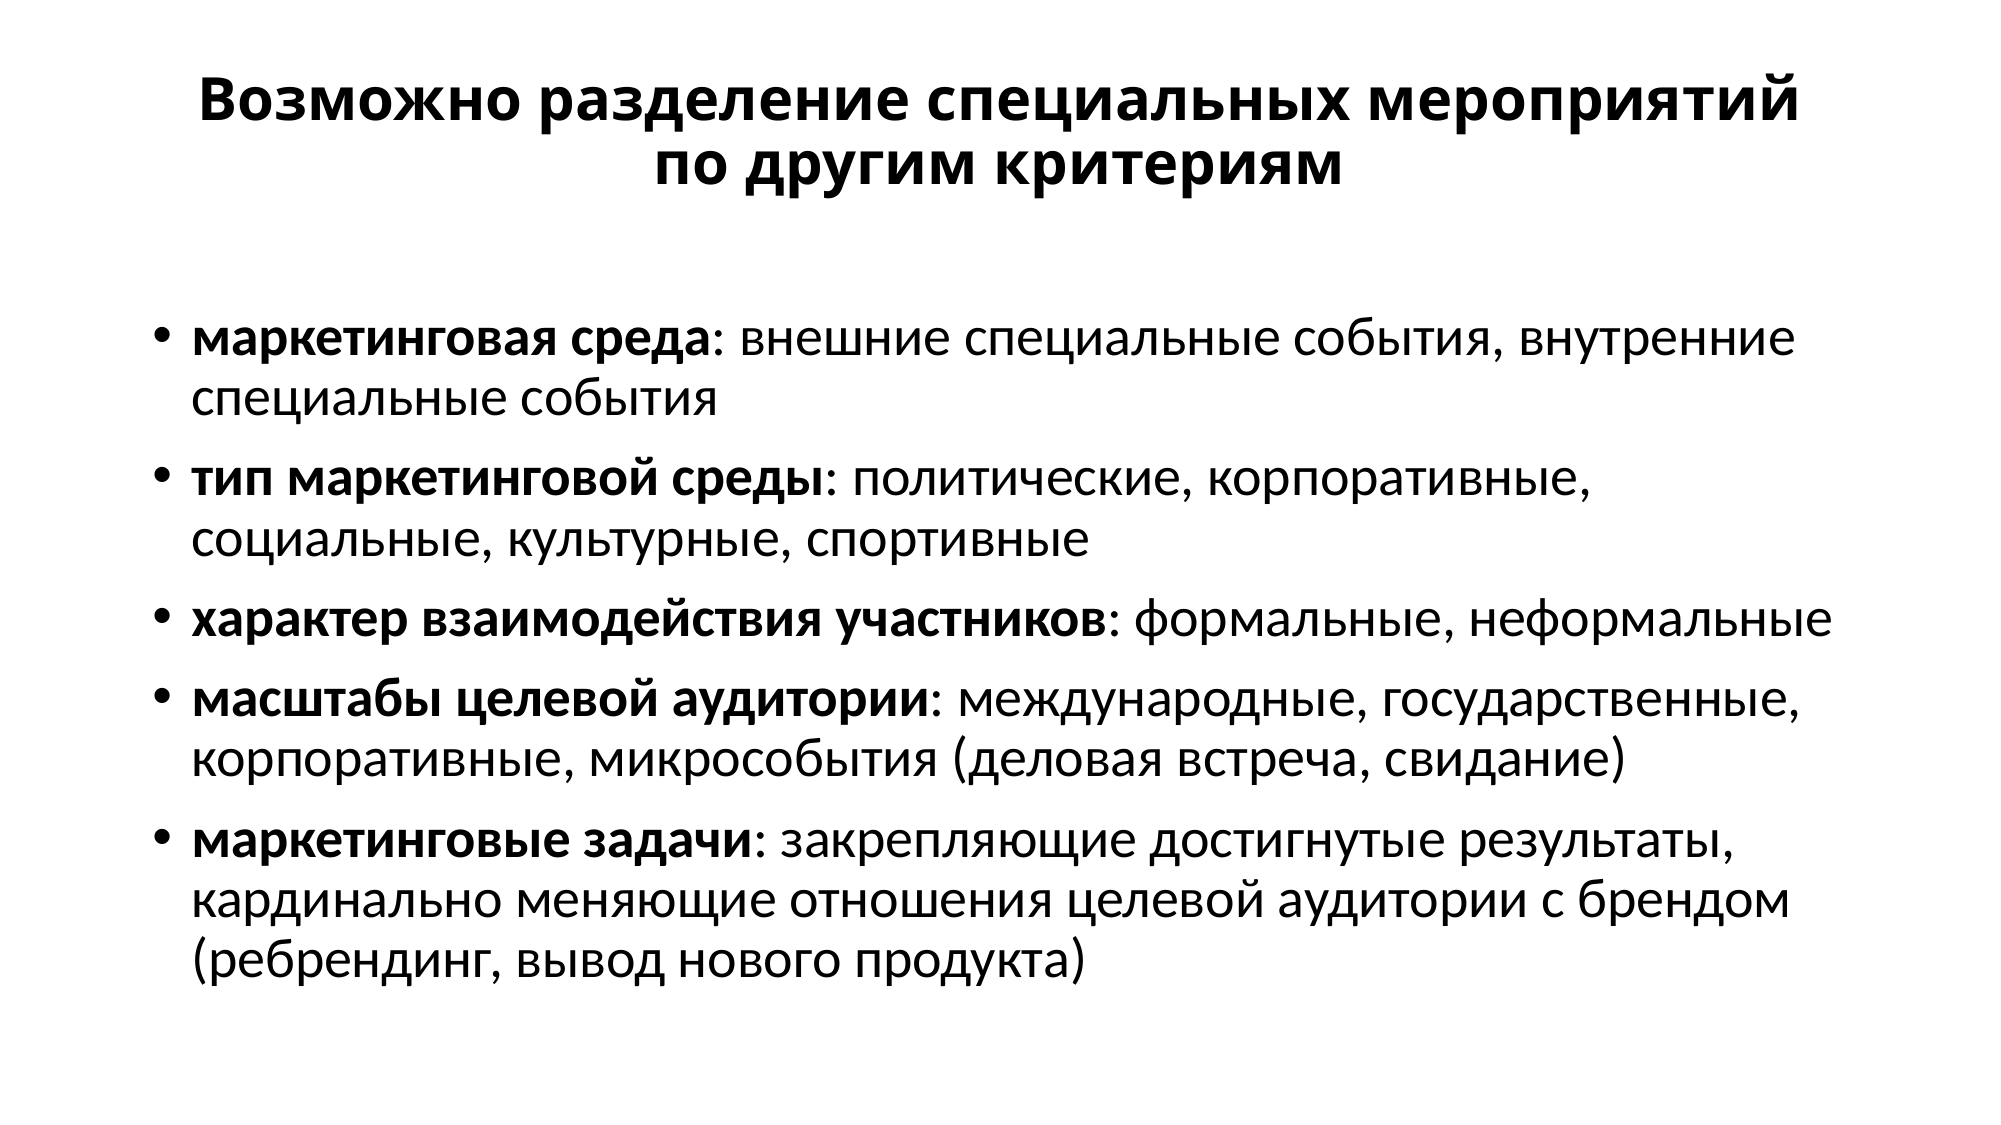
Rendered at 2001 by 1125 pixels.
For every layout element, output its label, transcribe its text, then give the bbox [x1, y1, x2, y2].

title Возможно разделение специальных мероприятий по другим критериям [137, 59, 1863, 278]
list маркетинговая среда: внешние специальные события, внутренние специальные события тип маркетинговой среды: политические, корпоративные, социальные, культурные, спортивные характер взаимодействия участников: формальные, неформальные масштабы целевой аудитории: международные, государственные, корпоративные, микрособытия (деловая встреча, свидание) маркетинговые задачи: закрепляющие достигнутые результаты, кардинально меняющие отношения целевой аудитории с брендом (ребрендинг, вывод нового продукта) [137, 299, 1863, 1014]
